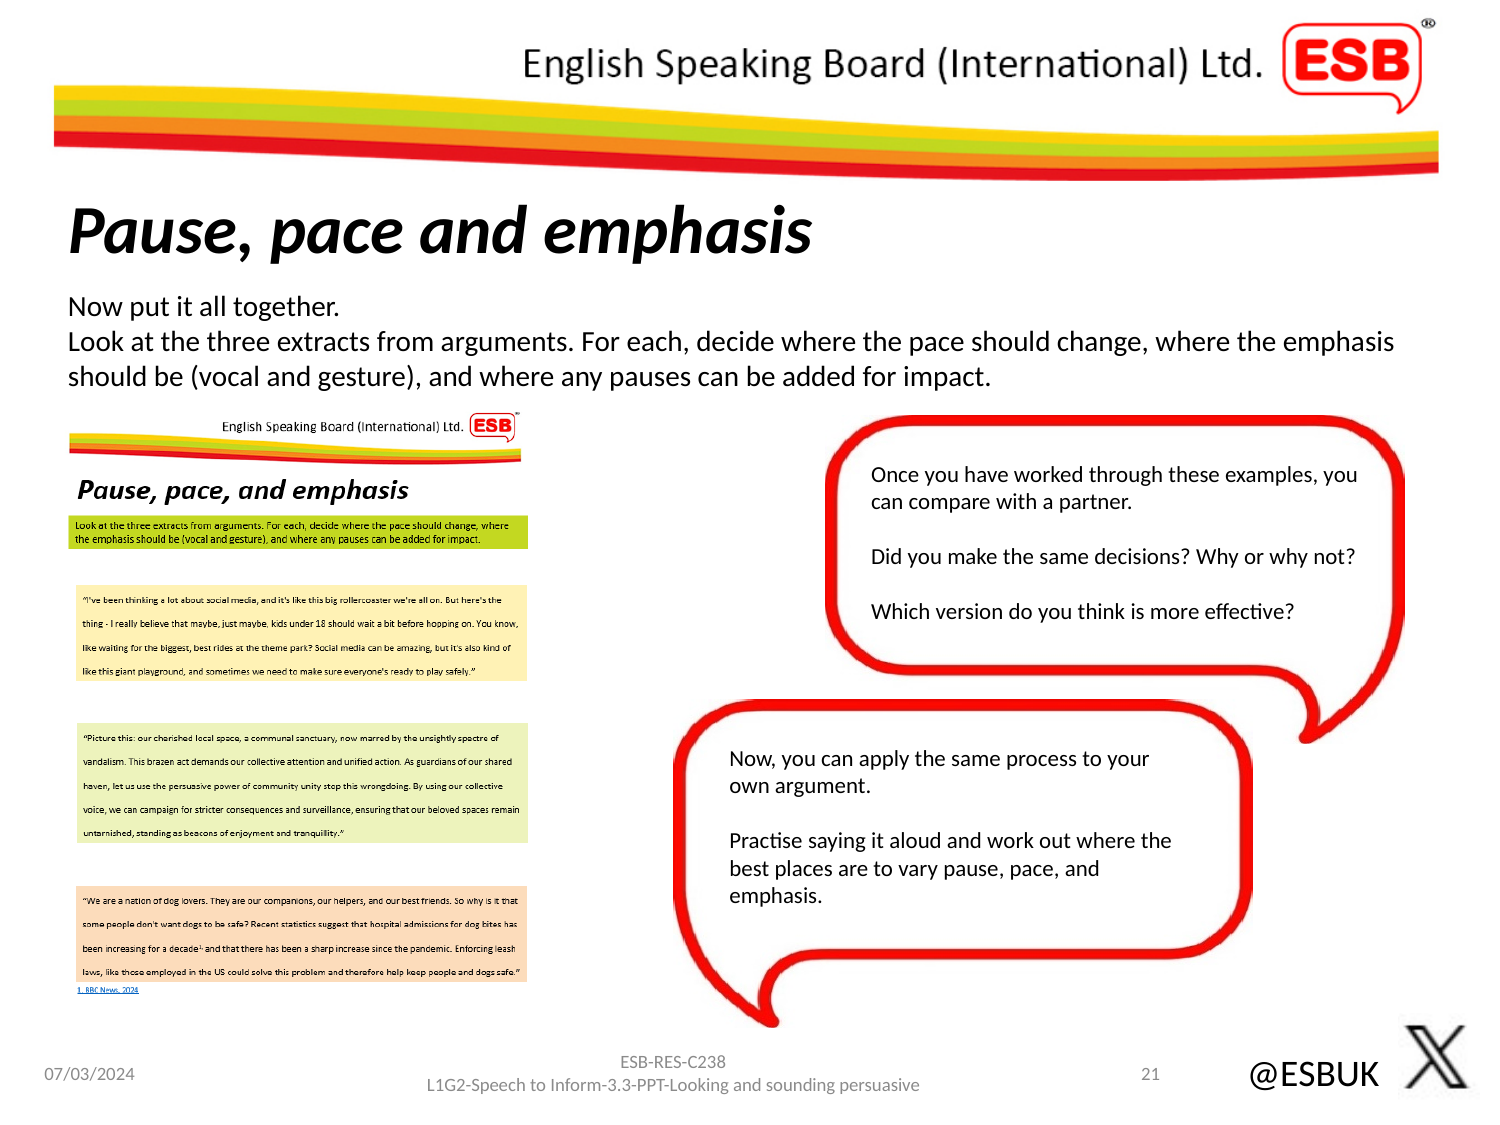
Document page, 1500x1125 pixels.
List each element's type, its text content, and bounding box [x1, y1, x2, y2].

slide_number 21 [930, 1042, 1176, 1103]
picture [59, 394, 534, 1011]
picture [0, 0, 1500, 189]
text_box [825, 415, 1405, 744]
footer ESB-RES-C238 L1G2-Speech to Inform-3.3-PPT-Looking and sounding persuasive [395, 1042, 930, 1103]
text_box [673, 699, 1253, 1028]
picture [1398, 1013, 1480, 1102]
title Pause, pace and emphasis [53, 172, 1347, 279]
text_box Now put it all together. Look at the three extracts from arguments. For each, decide where the pace should change, where the emphasis should be (vocal and gesture), and where any pauses can be added for impact. [53, 279, 1412, 400]
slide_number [29, 1042, 367, 1103]
